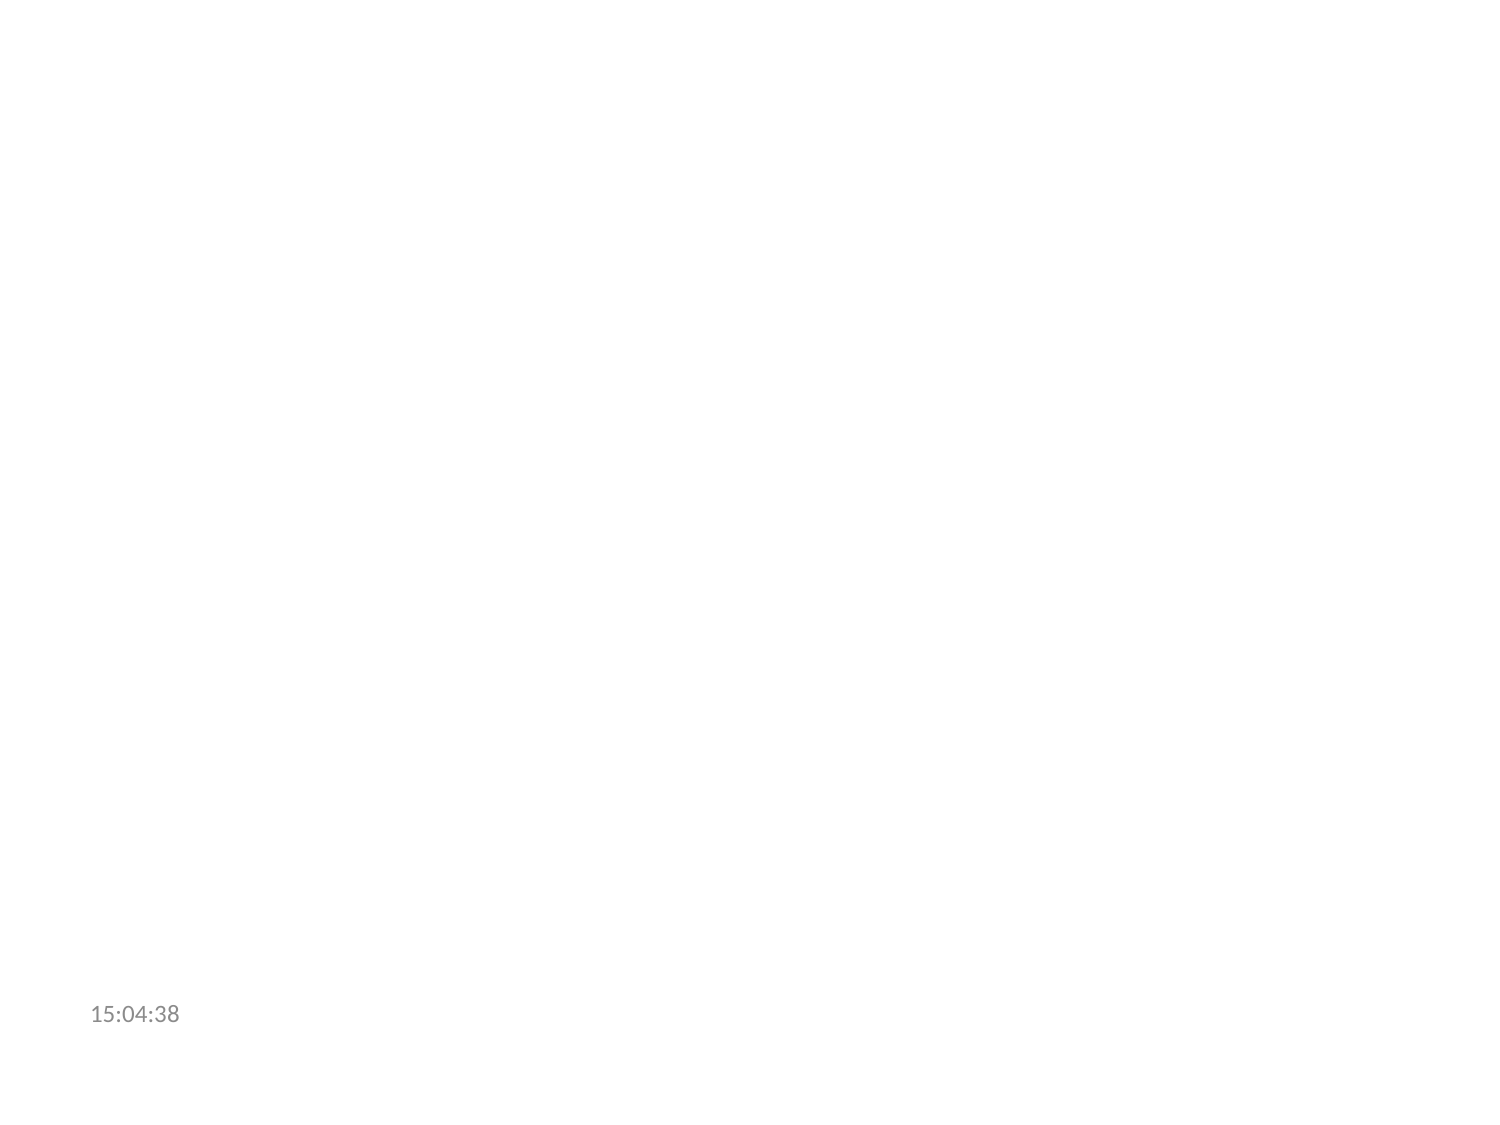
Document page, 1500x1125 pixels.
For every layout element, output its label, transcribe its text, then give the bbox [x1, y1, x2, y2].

text_box 15:35:09 [75, 982, 425, 1043]
